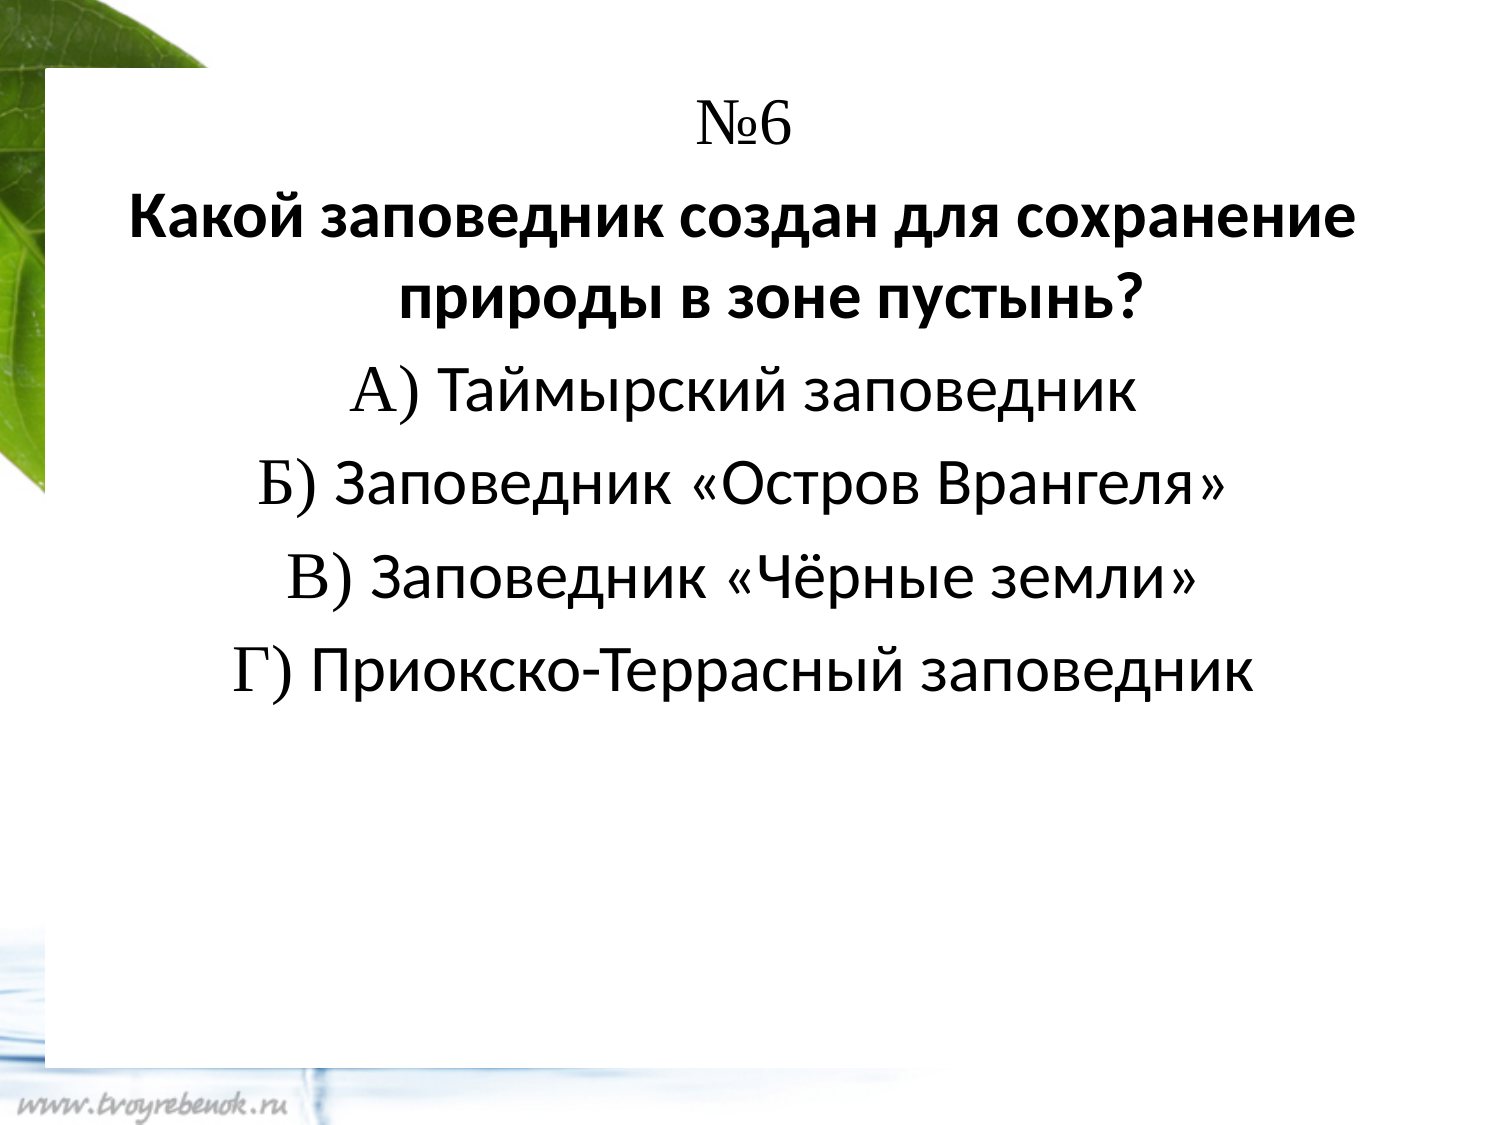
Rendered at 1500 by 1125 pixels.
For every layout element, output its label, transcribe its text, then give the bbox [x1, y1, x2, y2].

text_box №6 Какой заповедник создан для сохранение природы в зоне пустынь? А) Таймырский заповедник Б) Заповедник «Остров Врангеля» В) Заповедник «Чёрные земли» Г) Приокско-Террасный заповедник [45, 68, 1443, 1068]
picture [0, 0, 1500, 1125]
